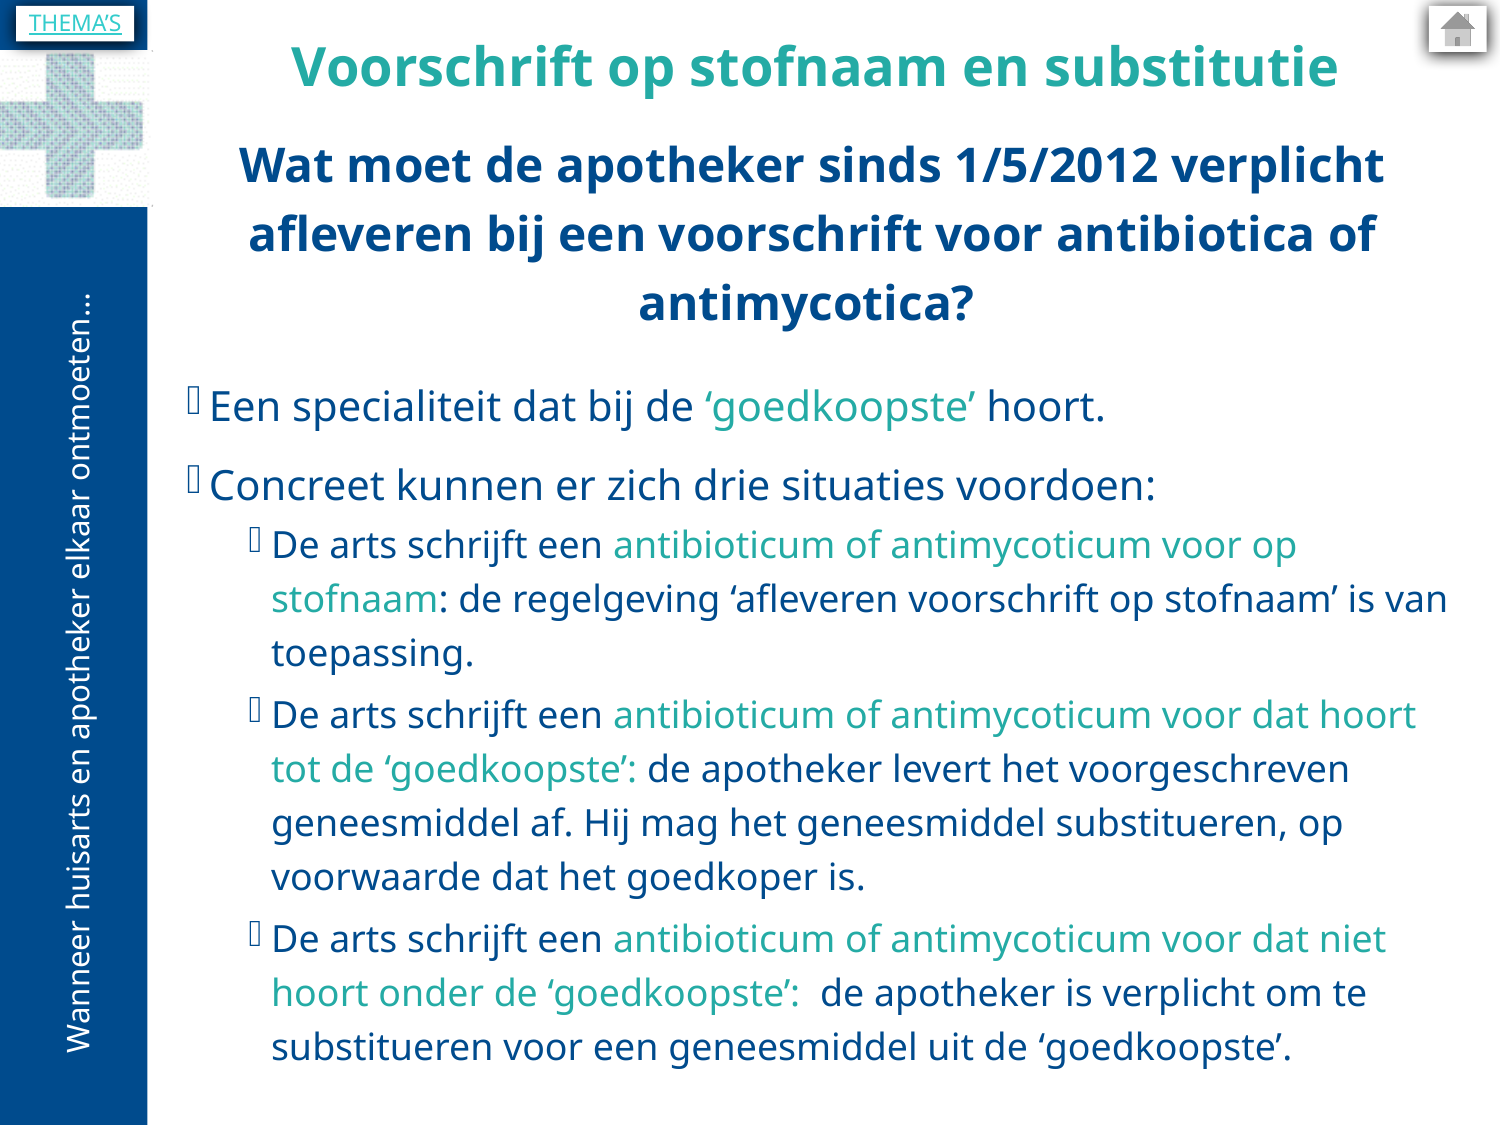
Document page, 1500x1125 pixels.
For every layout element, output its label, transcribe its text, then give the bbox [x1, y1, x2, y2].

list Voorschrift op stofnaam en substitutie [174, 32, 1458, 116]
text_box [1428, 5, 1488, 53]
picture [0, 50, 154, 207]
list Een specialiteit dat bij de ‘goedkoopste’ hoort. Concreet kunnen er zich drie situaties voordoen: De arts schrijft een antibioticum of antimycoticum voor op stofnaam: de regelgeving ‘afleveren voorschrift op stofnaam’ is van toepassing. De arts schrijft een antibioticum of antimycoticum voor dat hoort tot de ‘goedkoopste’: de apotheker levert het voorgeschreven geneesmiddel af. Hij mag het geneesmiddel substitueren, op voorwaarde dat het goedkoper is. De arts schrijft een antibioticum of antimycoticum voor dat niet hoort onder de ‘goedkoopste’: de apotheker is verplicht om te substitueren voor een geneesmiddel uit de ‘goedkoopste’. [171, 362, 1476, 1125]
text_box Wat moet de apotheker sinds 1/5/2012 verplicht afleveren bij een voorschrift voor antibiotica of antimycotica? [168, 116, 1458, 338]
text_box THEMA’S [15, 5, 135, 42]
